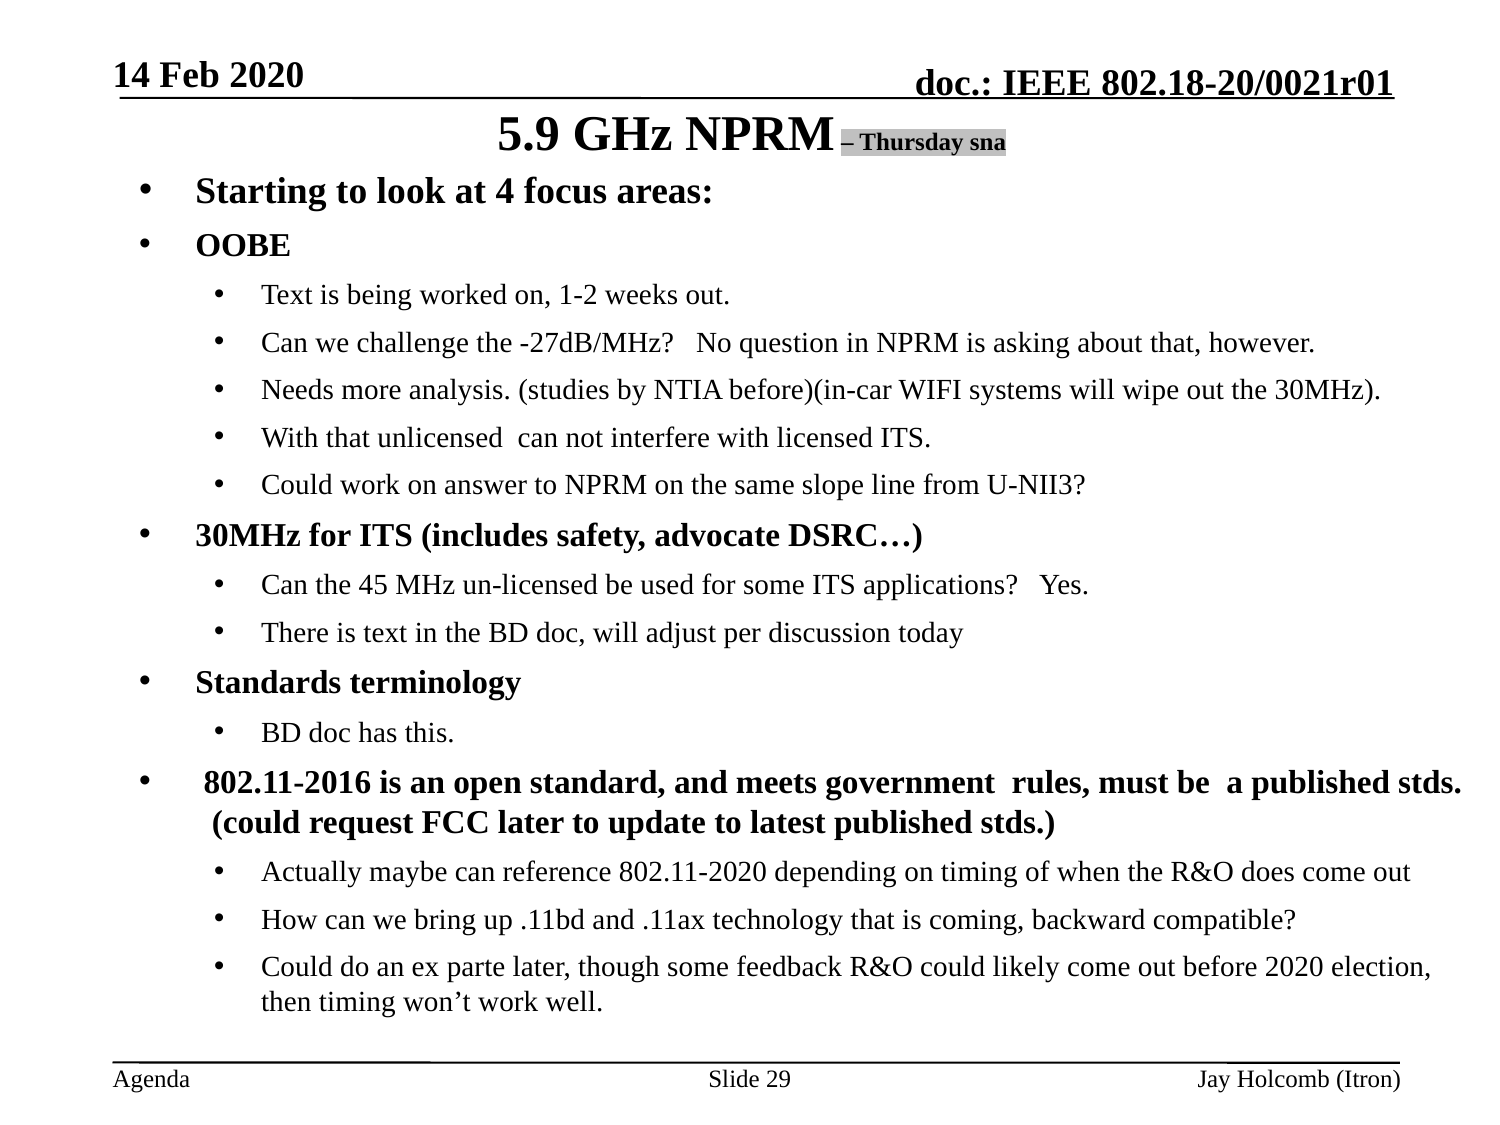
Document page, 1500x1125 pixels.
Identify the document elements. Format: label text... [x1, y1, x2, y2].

title 5.9 GHz NPRM – Thursday sna [114, 103, 1390, 157]
list Starting to look at 4 focus areas: OOBE Text is being worked on, 1-2 weeks out. Can we challenge the -27dB/MHz? No question in NPRM is asking about that, however. Needs more analysis. (studies by NTIA before)(in-car WIFI systems will wipe out the 30MHz). With that unlicensed can not interfere with licensed ITS. Could work on answer to NPRM on the same slope line from U-NII3? 30MHz for ITS (includes safety, advocate DSRC…) Can the 45 MHz un-licensed be used for some ITS applications? Yes. There is text in the BD doc, will adjust per discussion today Standards terminology BD doc has this. 802.11-2016 is an open standard, and meets government rules, must be a published stds. (could request FCC later to update to latest published stds.) Actually maybe can reference 802.11-2020 depending on timing of when the R&O does come out How can we bring up .11bd and .11ax technology that is coming, backward compatible? Could do an ex parte later, though some feedback R&O could likely come out before 2020 election, then timing won’t work well. [114, 157, 1488, 1063]
slide_number Slide 29 [699, 1061, 800, 1123]
footer Jay Holcomb (Itron) [878, 1061, 1402, 1093]
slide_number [112, 49, 488, 95]
